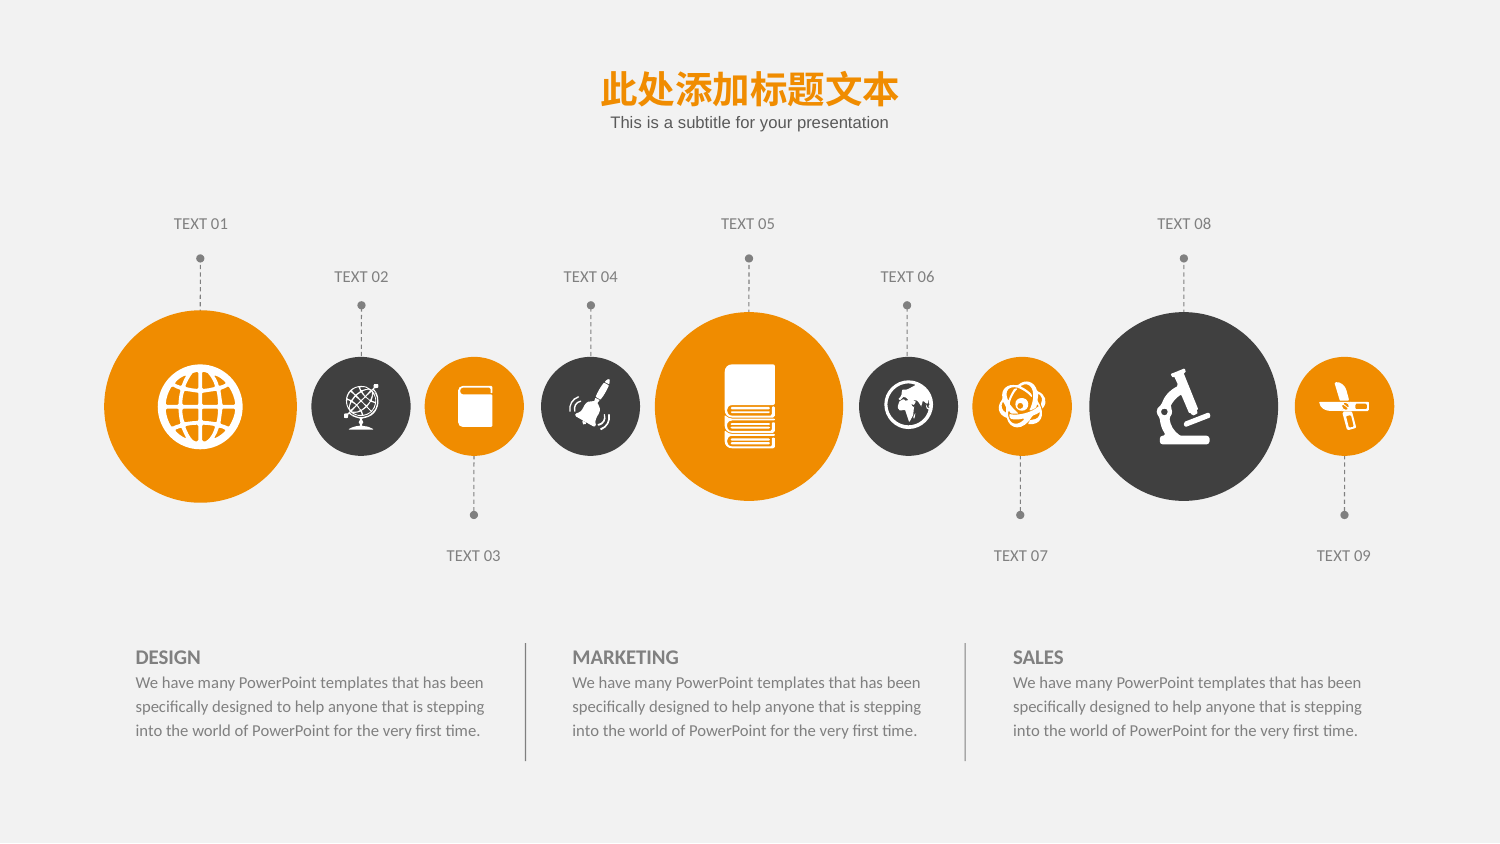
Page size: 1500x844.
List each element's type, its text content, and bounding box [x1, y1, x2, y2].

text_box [343, 383, 381, 430]
text_box [157, 364, 243, 450]
text_box [654, 312, 844, 501]
text_box TEXT 09 [1302, 537, 1386, 573]
text_box TEXT 04 [548, 258, 633, 294]
text_box [586, 301, 596, 310]
text_box [196, 254, 205, 266]
text_box TEXT 07 [978, 537, 1063, 573]
text_box TEXT 02 [319, 258, 404, 294]
text_box [1179, 254, 1189, 266]
text_box [458, 385, 493, 427]
text_box [575, 379, 610, 427]
text_box [541, 356, 641, 456]
text_box [104, 310, 297, 503]
text_box SALES We have many PowerPoint templates that has been specifically designed to help anyone that is stepping into the world of PowerPoint for the very first time. [1013, 638, 1368, 741]
text_box [884, 380, 934, 430]
text_box [357, 301, 366, 310]
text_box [724, 363, 776, 450]
text_box [998, 381, 1046, 428]
text_box 此处添加标题文本 [567, 58, 933, 119]
text_box [311, 356, 411, 456]
text_box TEXT 06 [865, 258, 950, 294]
text_box [1089, 312, 1279, 501]
text_box TEXT 05 [706, 205, 791, 241]
text_box TEXT 03 [431, 537, 516, 573]
text_box [569, 396, 580, 412]
text_box TEXT 08 [1142, 205, 1227, 241]
text_box [600, 414, 610, 431]
text_box [424, 356, 524, 456]
text_box TEXT 01 [159, 205, 243, 241]
text_box [859, 356, 959, 456]
text_box [469, 505, 479, 520]
text_box This is a subtitle for your presentation [602, 112, 898, 133]
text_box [1318, 381, 1370, 431]
text_box [744, 254, 754, 266]
text_box [1156, 368, 1210, 445]
text_box [1294, 356, 1395, 456]
text_box DESIGN We have many PowerPoint templates that has been specifically designed to help anyone that is stepping into the world of PowerPoint for the very first time. [135, 638, 490, 741]
text_box [902, 301, 912, 310]
text_box [573, 400, 582, 412]
text_box MARKETING We have many PowerPoint templates that has been specifically designed to help anyone that is stepping into the world of PowerPoint for the very first time. [572, 638, 927, 741]
text_box [972, 356, 1072, 456]
text_box [1183, 412, 1211, 427]
text_box [1340, 505, 1349, 520]
text_box [1016, 505, 1025, 520]
